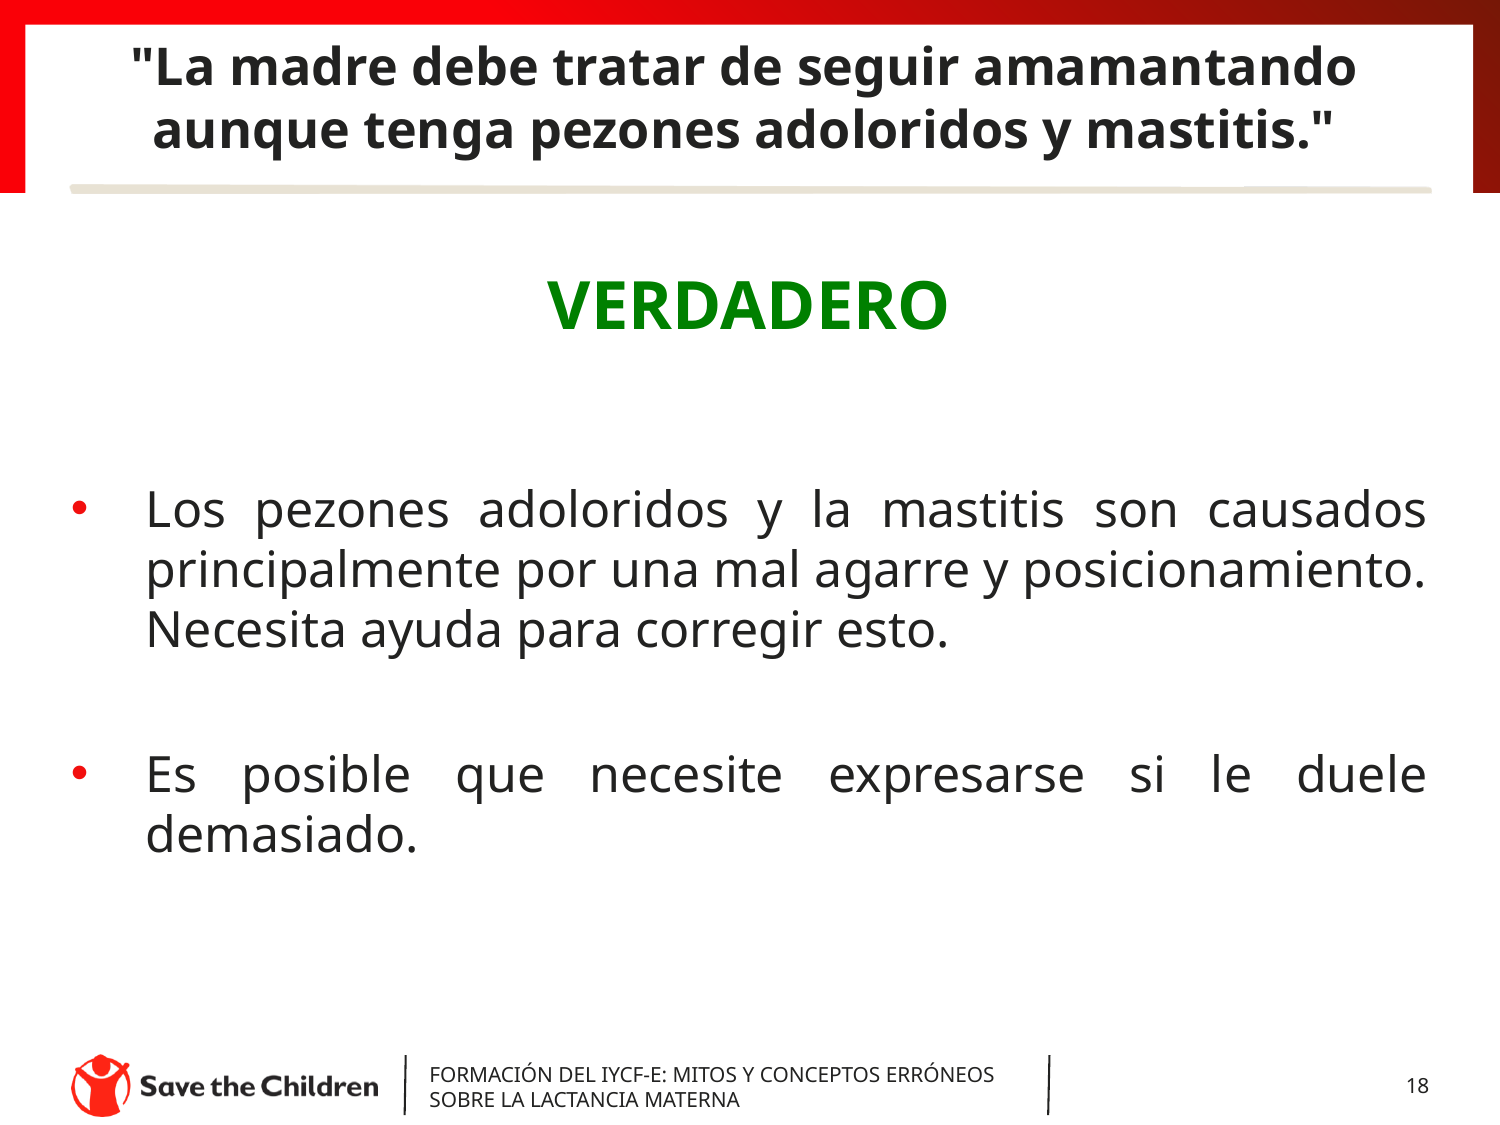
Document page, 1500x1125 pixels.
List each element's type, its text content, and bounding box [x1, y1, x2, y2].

list VERDADERO Los pezones adoloridos y la mastitis son causados principalmente por una mal agarre y posicionamiento. Necesita ayuda para corregir esto. Es posible que necesite expresarse si le duele demasiado. [70, 262, 1429, 1035]
picture [71, 1054, 378, 1117]
picture [69, 184, 1432, 194]
slide_number ‹#› [1317, 1056, 1445, 1117]
footer FORMACIÓN DEL IYCF-E: MITOS Y CONCEPTOS ERRÓNEOS SOBRE LA LACTANCIA MATERNA [414, 1056, 1042, 1117]
title "La madre debe tratar de seguir amamantando aunque tenga pezones adoloridos y mastitis." [64, 54, 1424, 138]
